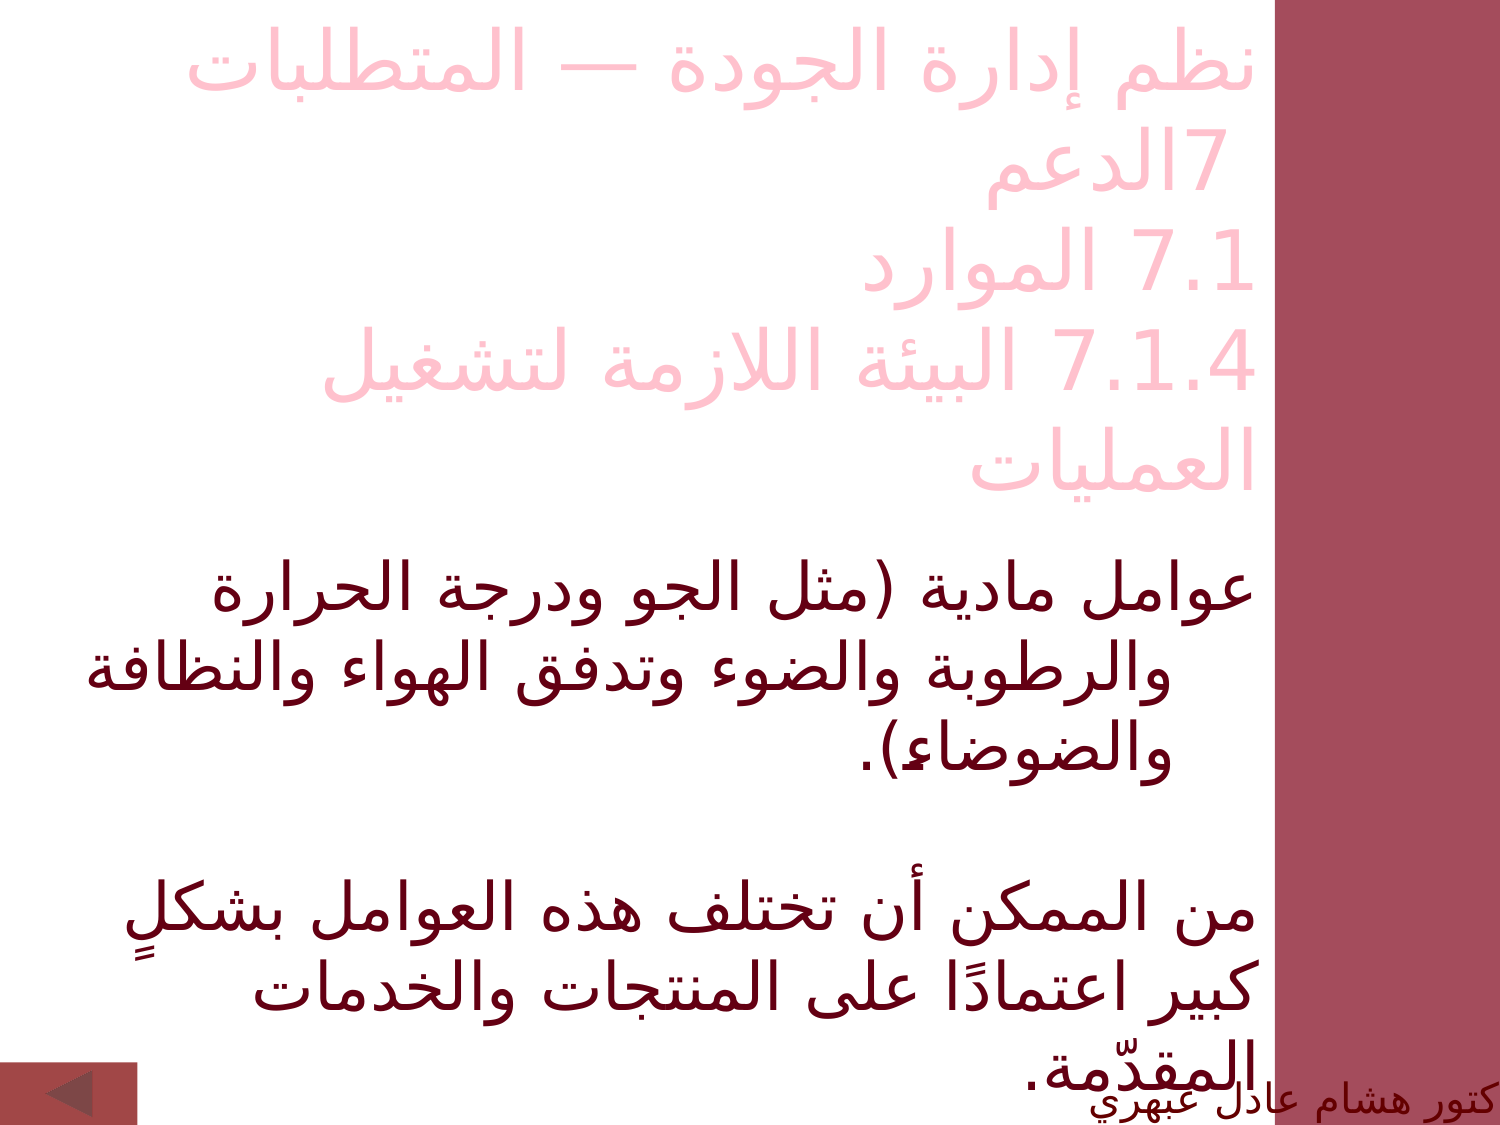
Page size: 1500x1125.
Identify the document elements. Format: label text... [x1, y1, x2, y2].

text_box [1273, 0, 1500, 1064]
text_box عوامل مادية (مثل الجو ودرجة الحرارة والرطوبة والضوء وتدفق الهواء والنظافة والضوضاء). من الممكن أن تختلف هذه العوامل بشكلٍ كبير اعتمادًا على المنتجات والخدمات المقدّمة. [0, 536, 1275, 1112]
text_box [0, 1060, 140, 1125]
text_box نظم إدارة الجودة — المتطلبات 7الدعم 7.1 الموارد 7.1.4 البيئة اللازمة لتشغيل العمليات [0, 0, 1275, 515]
text_box الدكتور هشام عادل عبهري [1073, 1064, 1500, 1125]
